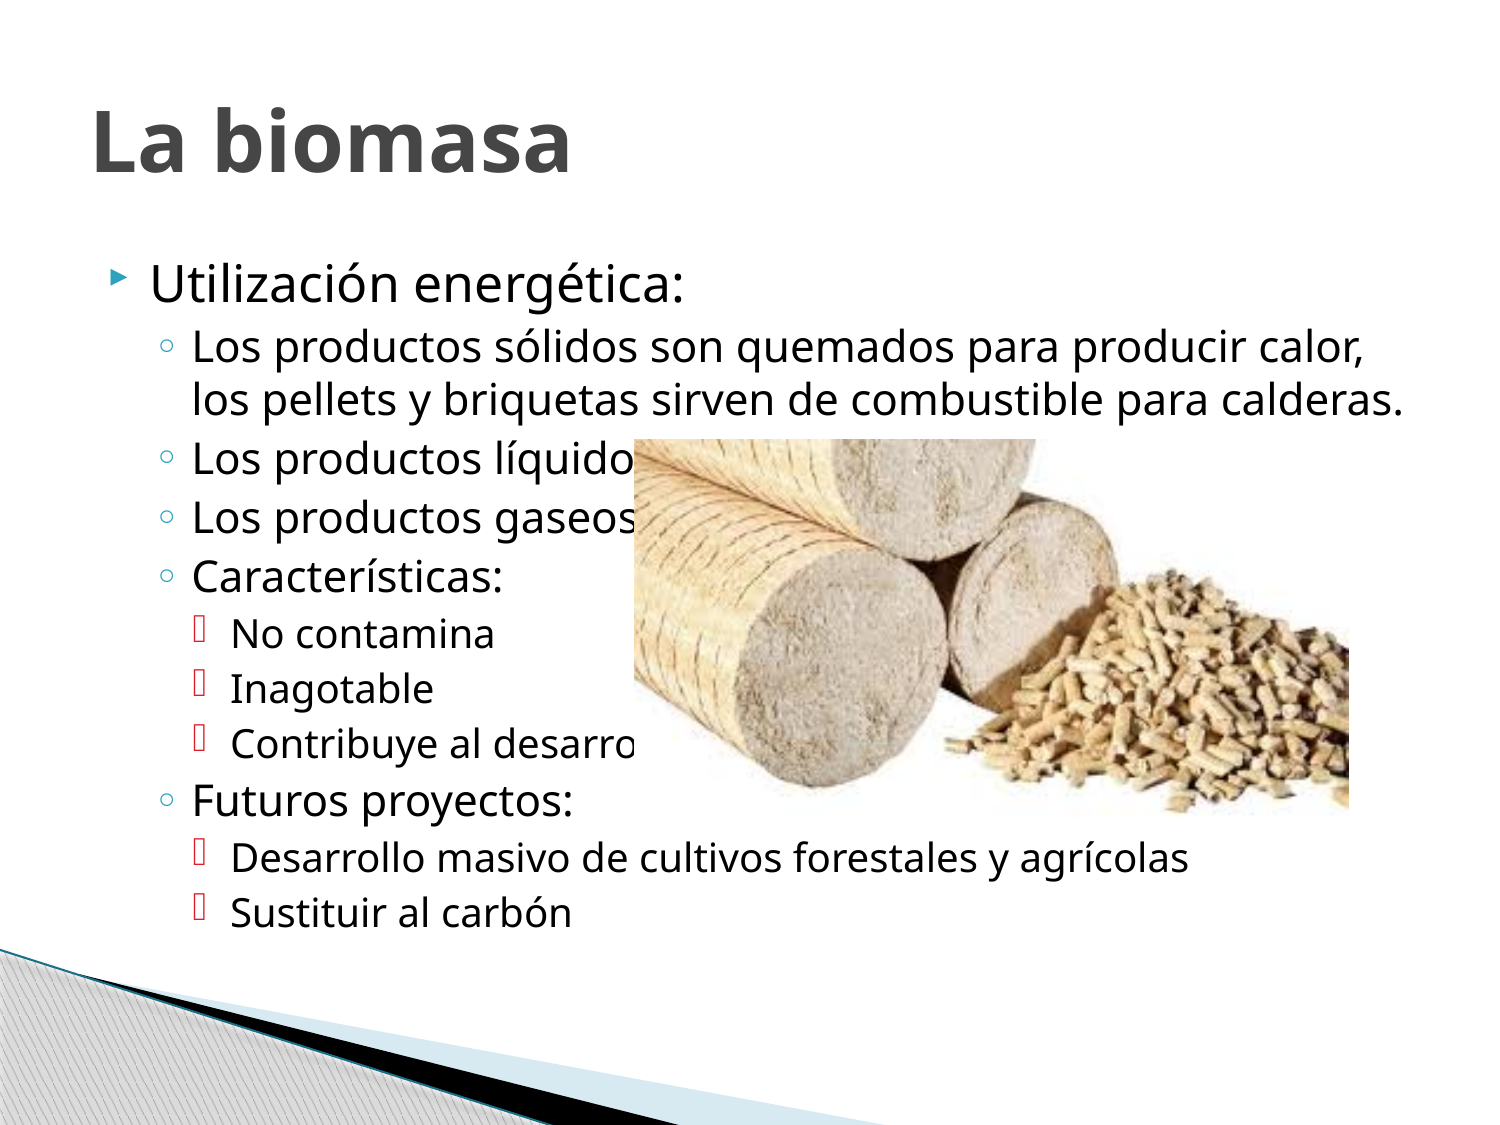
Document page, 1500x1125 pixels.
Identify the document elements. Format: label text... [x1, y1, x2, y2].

list Utilización energética: Los productos sólidos son quemados para producir calor, los pellets y briquetas sirven de combustible para calderas. Los productos líquidos sirven como biocarburante. Los productos gaseosos producen electricidad Características: No contamina Inagotable Contribuye al desarrollo sostenible Futuros proyectos: Desarrollo masivo de cultivos forestales y agrícolas Sustituir al carbón [75, 243, 1425, 986]
title La biomasa [75, 45, 1425, 233]
picture [634, 439, 1349, 830]
